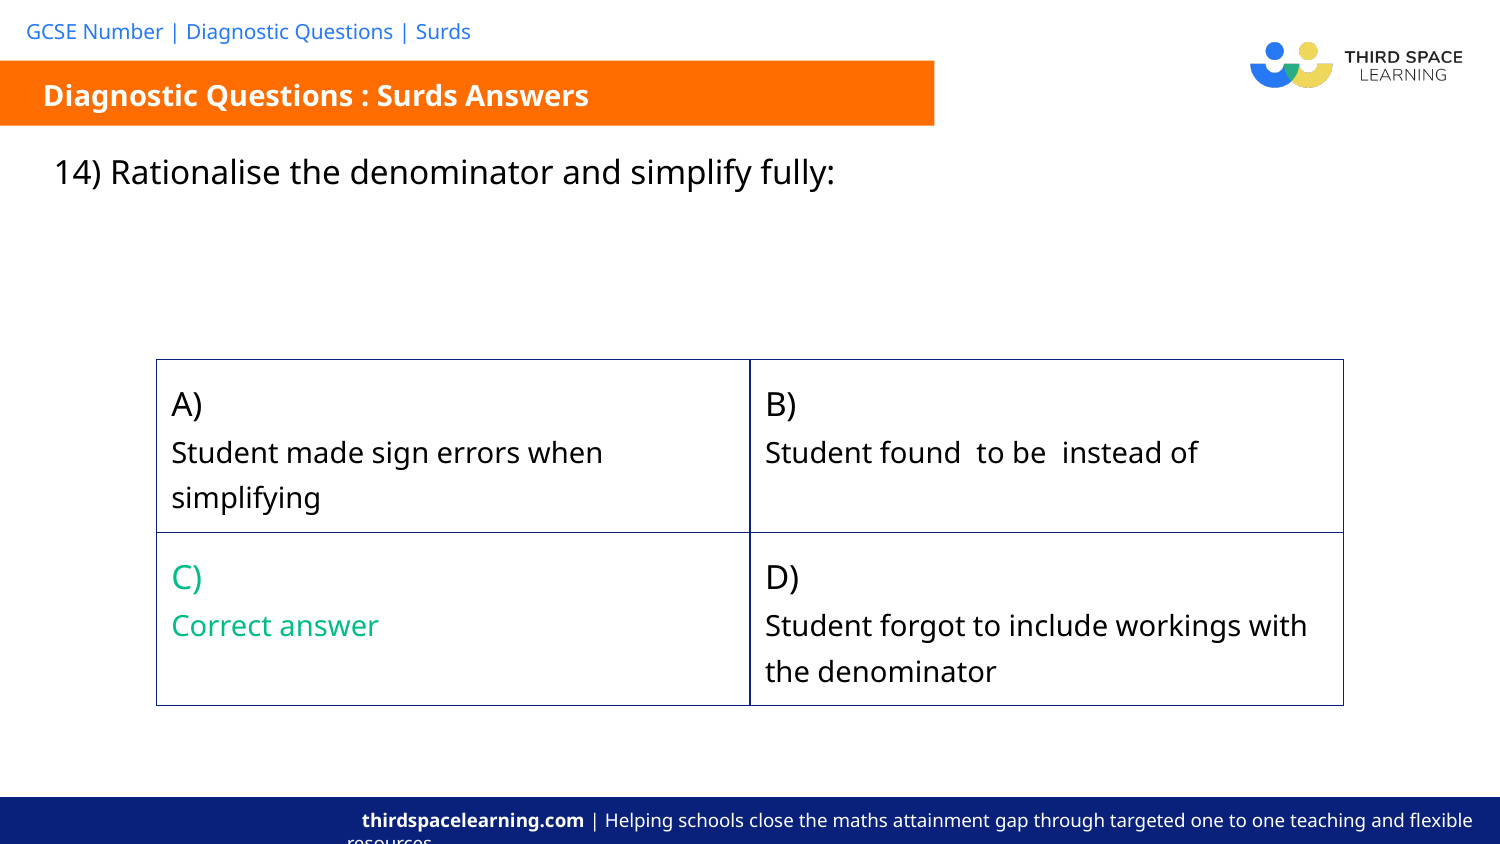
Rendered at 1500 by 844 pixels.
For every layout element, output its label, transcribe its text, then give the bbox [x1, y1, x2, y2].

picture [1250, 33, 1465, 99]
text_box Diagnostic Questions : Surds Answers [27, 61, 778, 127]
